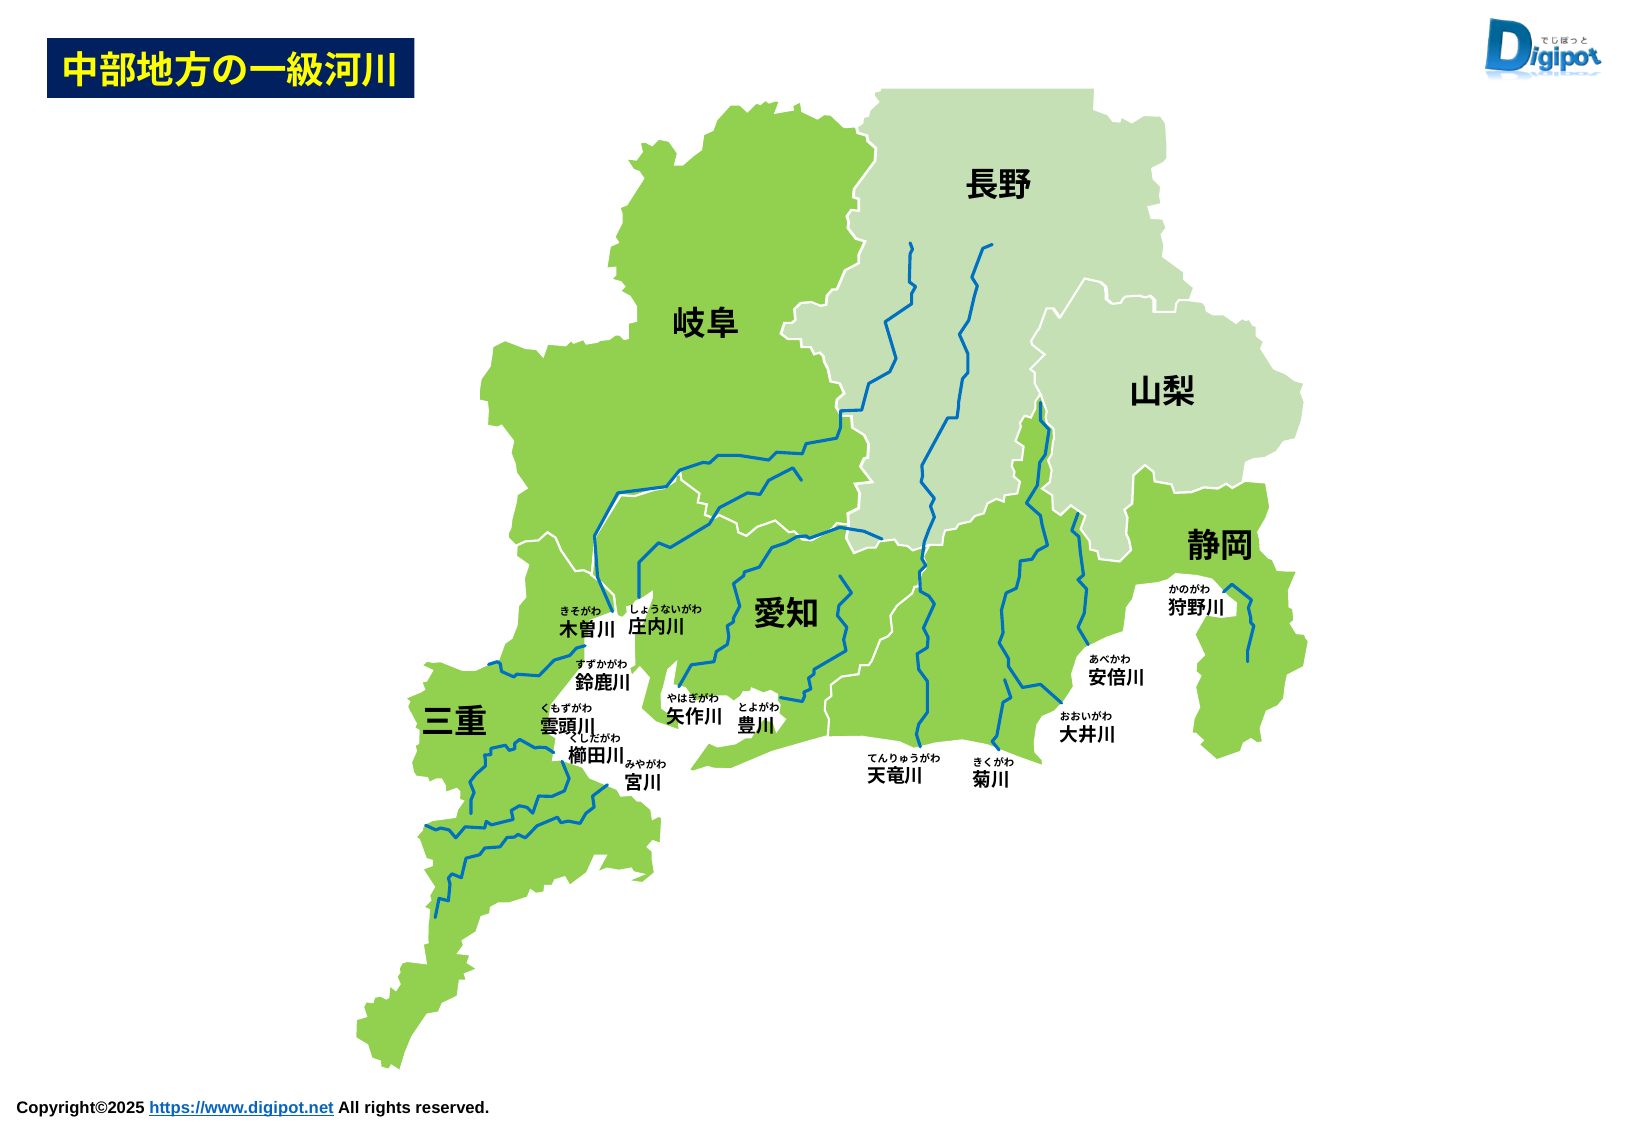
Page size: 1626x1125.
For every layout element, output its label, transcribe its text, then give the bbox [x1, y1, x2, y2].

picture [1485, 18, 1602, 82]
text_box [355, 87, 1309, 1072]
text_box 中部地方の一級河川 [47, 38, 415, 98]
